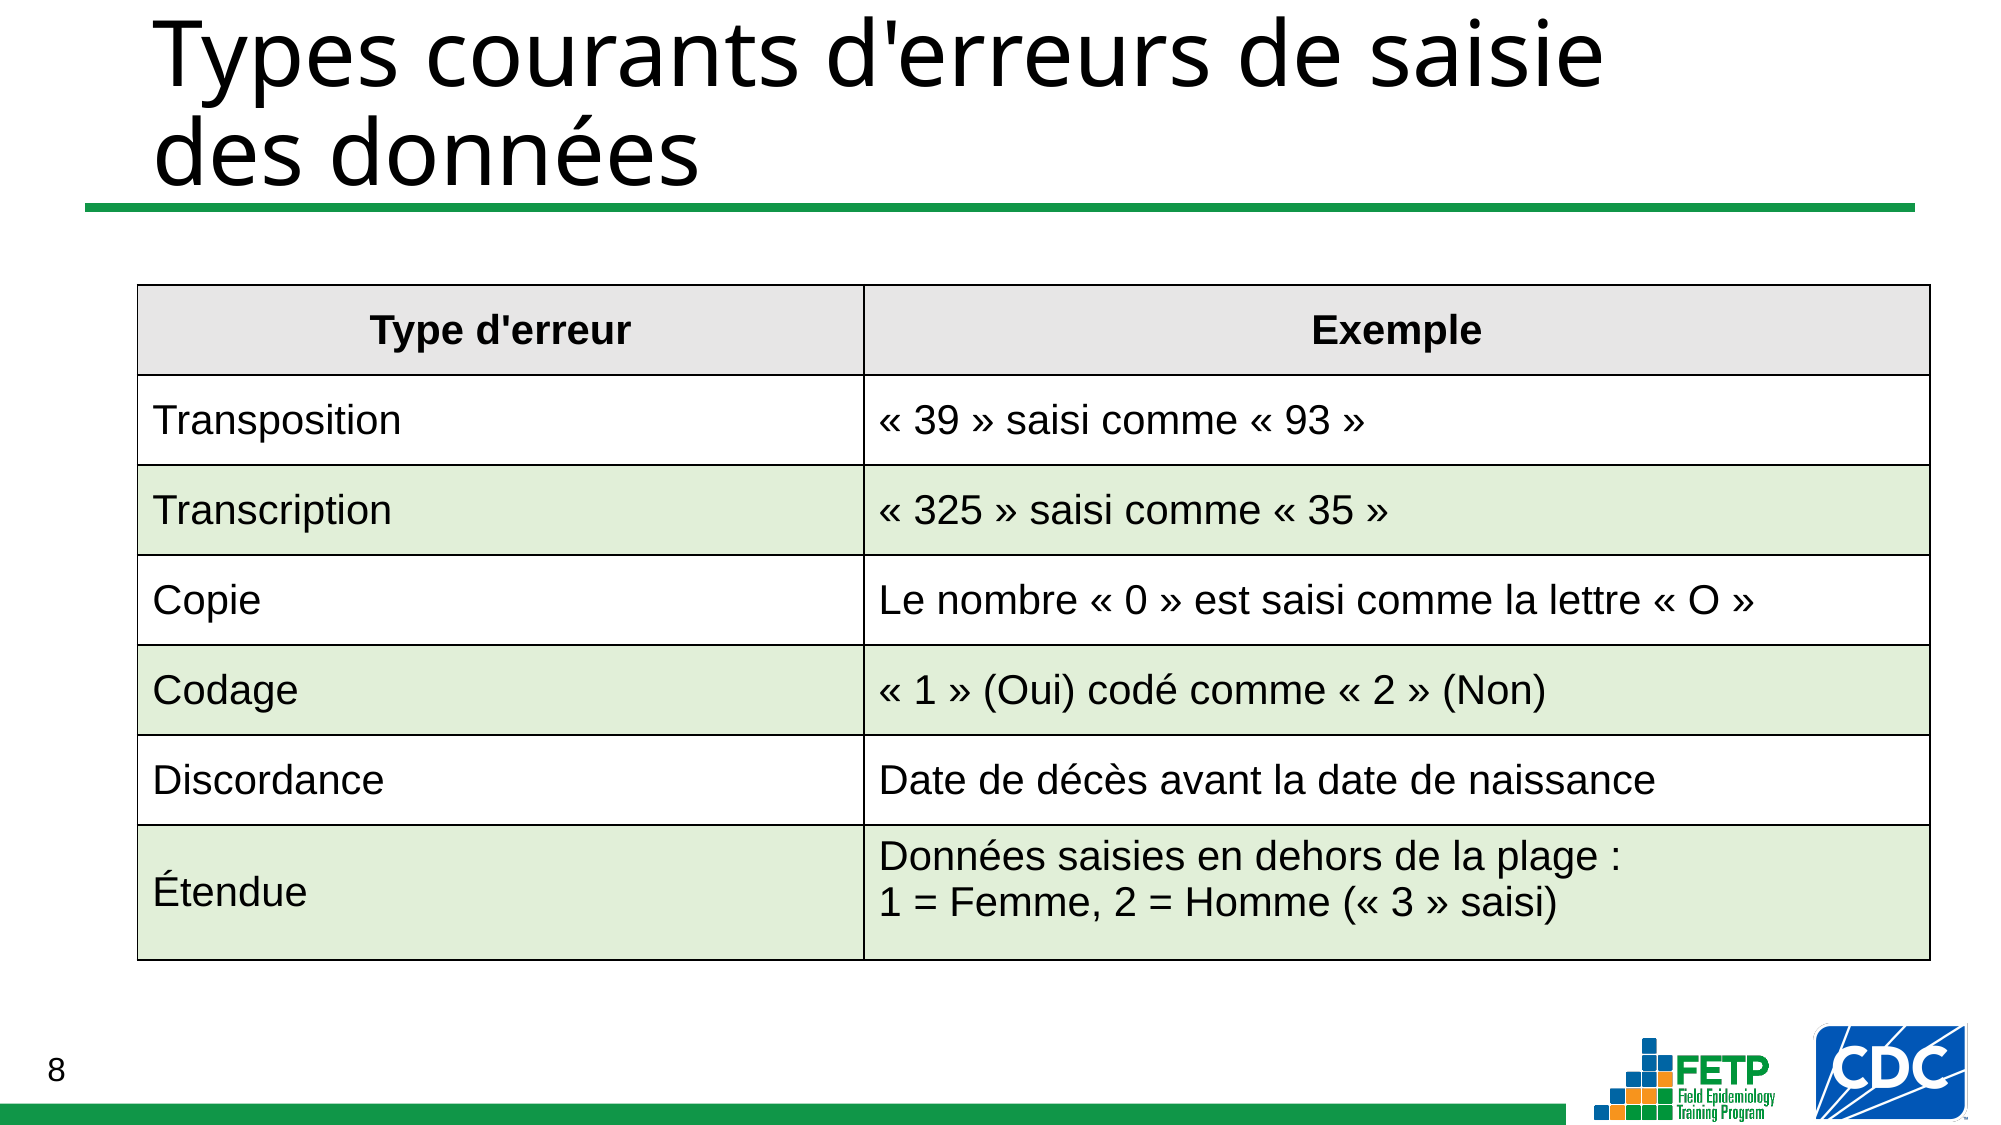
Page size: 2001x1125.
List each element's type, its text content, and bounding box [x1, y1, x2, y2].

table_cell Transposition [138, 376, 863, 464]
table_cell « 39 » saisi comme « 93 » [865, 376, 1929, 464]
table_header Type d'erreur [138, 286, 863, 374]
table_cell Transcription [138, 466, 863, 554]
table_cell Discordance [138, 736, 863, 824]
table_cell « 325 » saisi comme « 35 » [865, 466, 1929, 554]
picture [1594, 1038, 1775, 1122]
table_cell Date de décès avant la date de naissance [865, 736, 1929, 824]
table_cell « 1 » (Oui) codé comme « 2 » (Non) [865, 646, 1929, 734]
table_cell Étendue [138, 826, 863, 959]
table_cell Données saisies en dehors de la plage : 1 = Femme, 2 = Homme (« 3 » saisi) [865, 826, 1929, 959]
picture [1813, 1023, 1968, 1122]
table_header Exemple [865, 286, 1929, 374]
table_cell Codage [138, 646, 863, 734]
table_cell Le nombre « 0 » est saisi comme la lettre « O » [865, 556, 1929, 644]
title Types courants d'erreurs de saisie des données [137, 0, 1769, 207]
table_cell Copie [138, 556, 863, 644]
